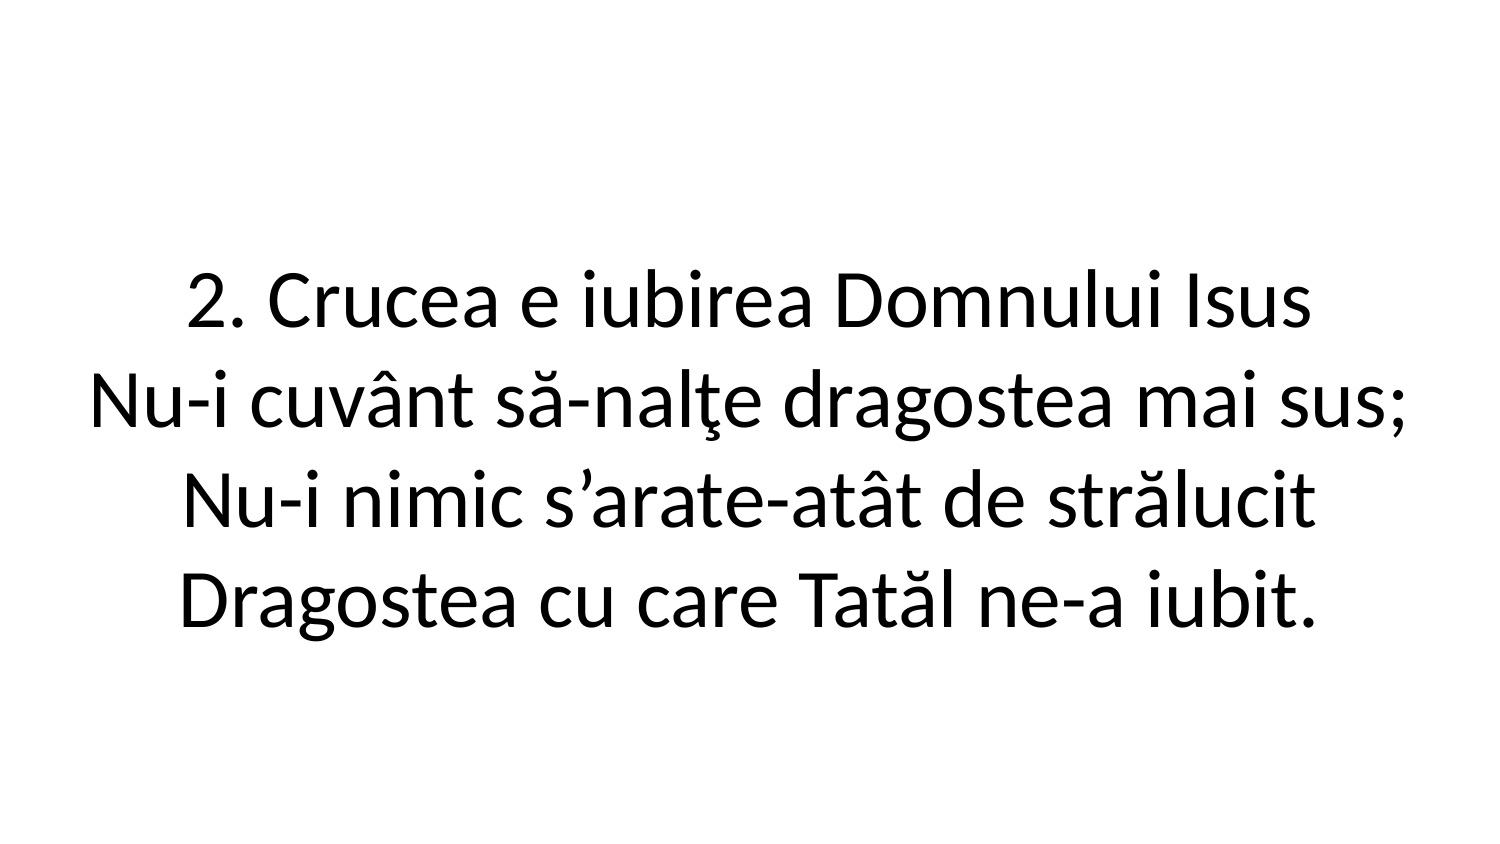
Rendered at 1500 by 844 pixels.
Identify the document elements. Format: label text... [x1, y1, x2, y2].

text_box 2. Crucea e iubirea Domnului Isus Nu-i cuvânt să-nalţe dragostea mai sus; Nu-i nimic s’arate-atât de strălucit Dragostea cu care Tatăl ne-a iubit. [74, 192, 1426, 652]
